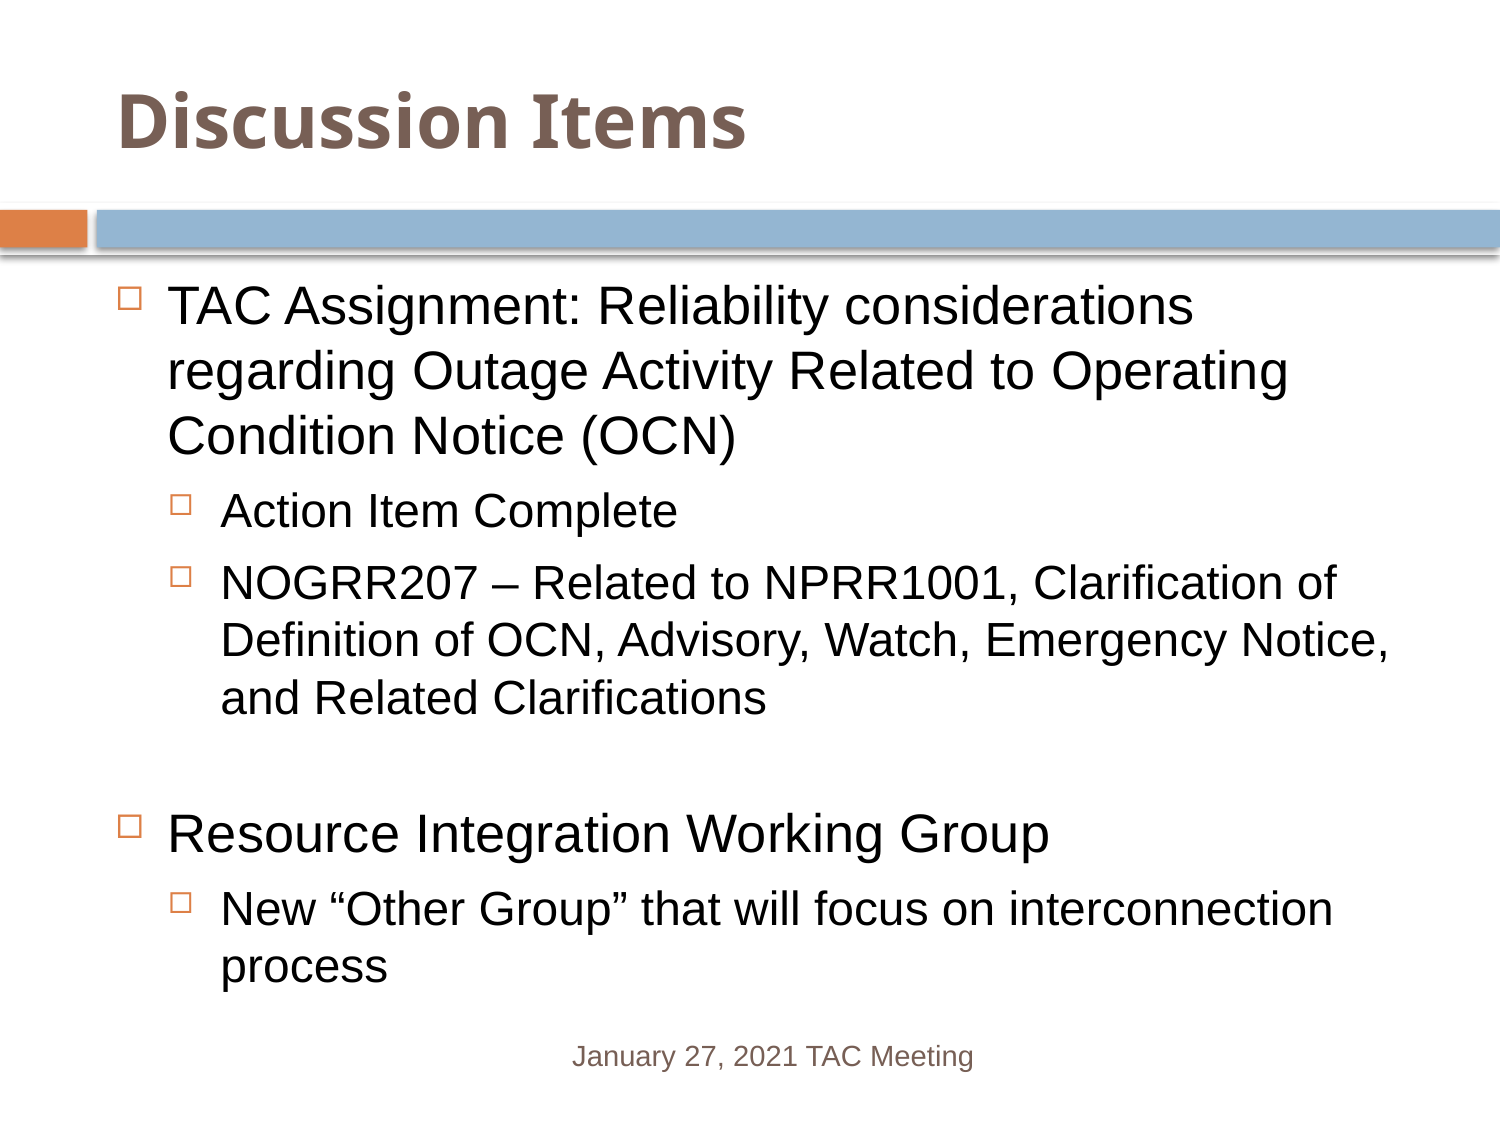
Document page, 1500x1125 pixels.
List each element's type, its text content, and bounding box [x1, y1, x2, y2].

title Discussion Items [100, 37, 1439, 201]
footer January 27, 2021 TAC Meeting [99, 1025, 990, 1085]
list TAC Assignment: Reliability considerations regarding Outage Activity Related to Operating Condition Notice (OCN) Action Item Complete NOGRR207 – Related to NPRR1001, Clarification of Definition of OCN, Advisory, Watch, Emergency Notice, and Related Clarifications Resource Integration Working Group New “Other Group” that will focus on interconnection process [100, 262, 1439, 1001]
